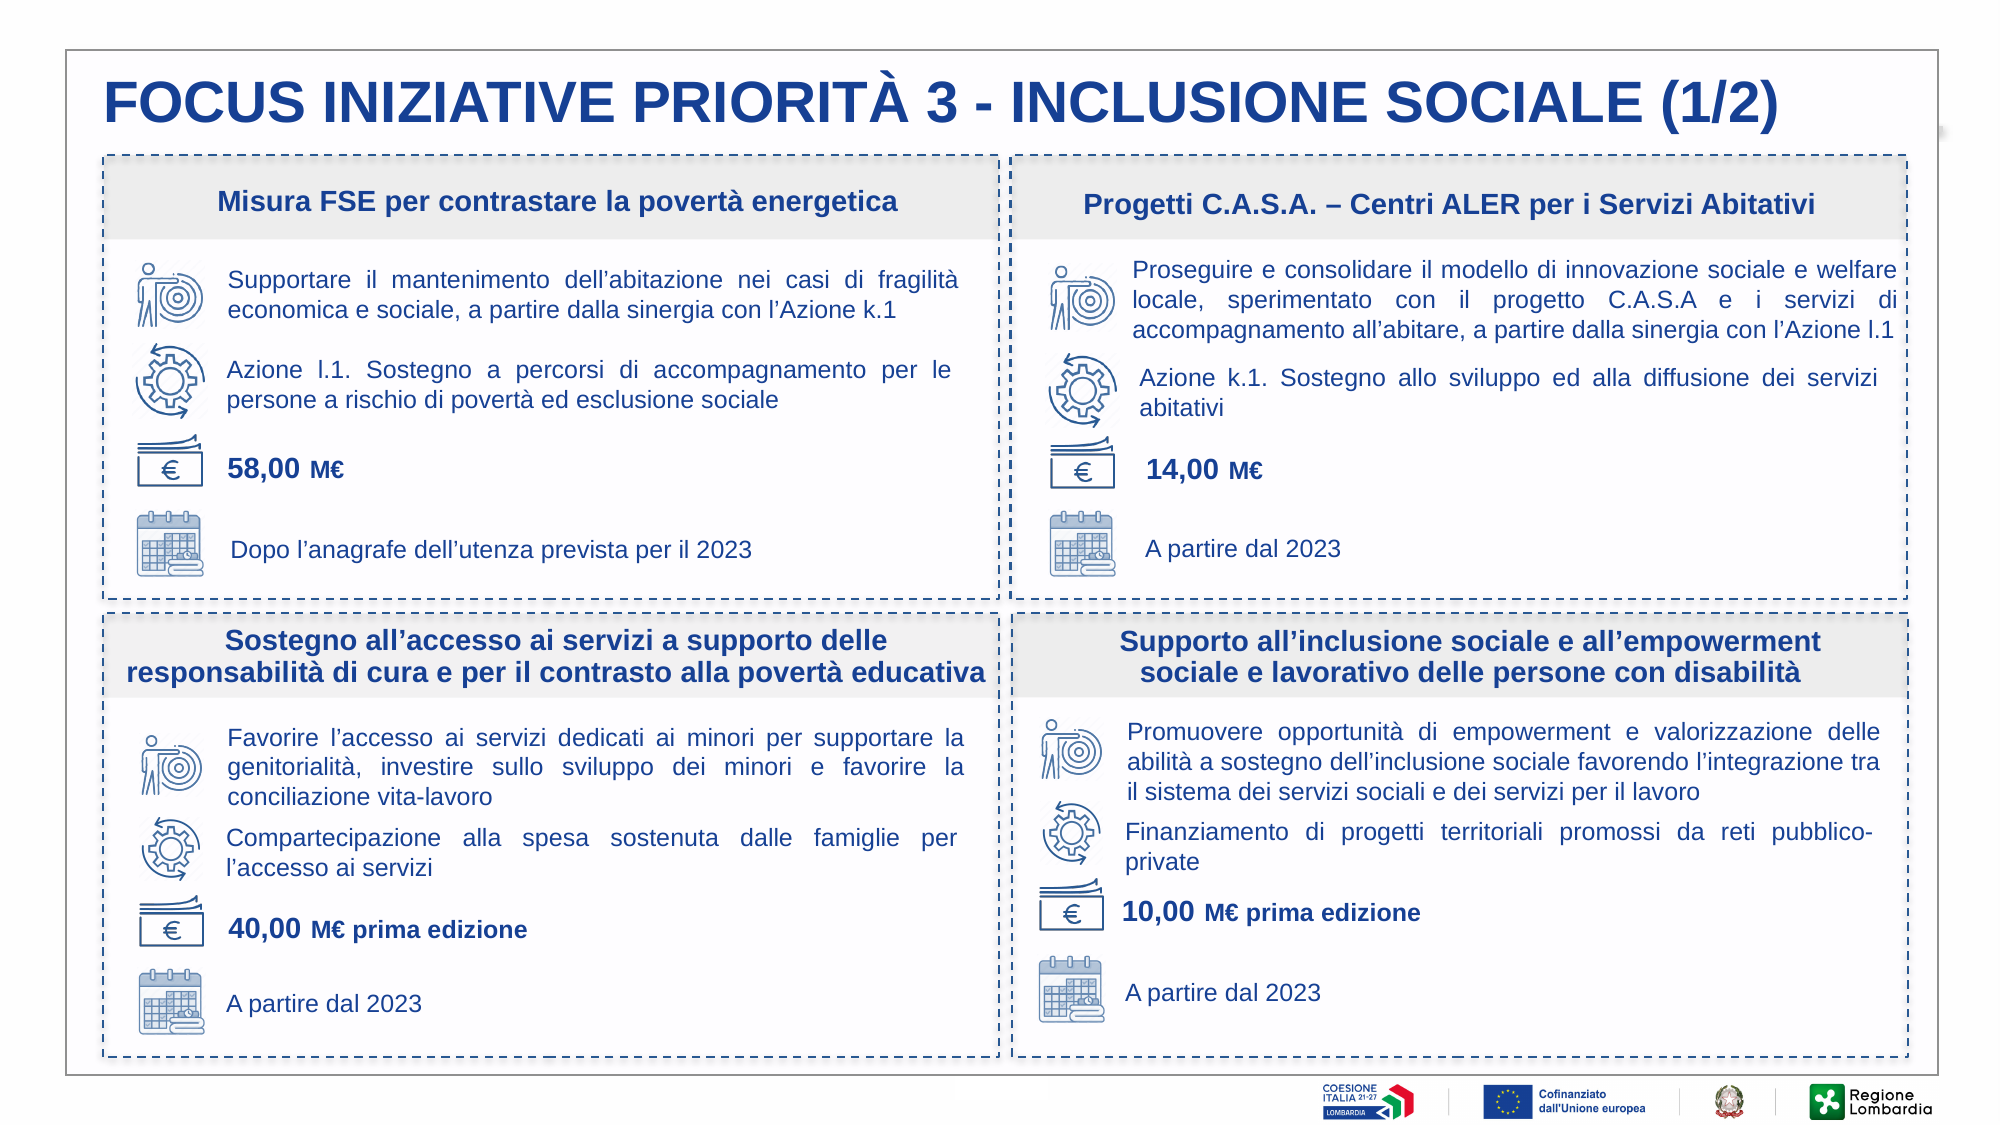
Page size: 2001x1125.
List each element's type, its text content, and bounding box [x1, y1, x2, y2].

text_box Favorire l’accesso ai servizi dedicati ai minori per supportare la genitorialità, investire sullo sviluppo dei minori e favorire la conciliazione vita-lavoro [220, 713, 974, 814]
text_box Dopo l’anagrafe dell’utenza prevista per il 2023 [215, 526, 865, 571]
text_box Misura FSE per contrastare la povertà energetica [201, 181, 915, 225]
text_box 58,00 M€ [212, 437, 367, 493]
text_box 40,00 M€ prima edizione [213, 897, 543, 953]
text_box A partire dal 2023 [211, 979, 861, 1025]
picture [0, 0, 2001, 1125]
text_box [102, 612, 999, 1058]
text_box Compartecipazione alla spesa sostenuta dalle famiglie per l’accesso ai servizi [211, 814, 974, 890]
text_box Supportare il mantenimento dell’abitazione nei casi di fragilità economica e sociale, a partire dalla sinergia con l’Azione k.1 [220, 256, 968, 331]
text_box Azione l.1. Sostegno a percorsi di accompagnamento per le persone a rischio di povertà ed esclusione sociale [212, 346, 968, 421]
text_box [1010, 155, 1907, 600]
text_box FOCUS INIZIATIVE PRIORITÀ 3 - INCLUSIONE SOCIALE (1/2) [95, 56, 1883, 142]
text_box [102, 155, 999, 600]
text_box [1012, 612, 1909, 1058]
text_box Sostegno all’accesso ai servizi a supporto delle responsabilità di cura e per il contrasto alla povertà educativa [108, 618, 1005, 696]
